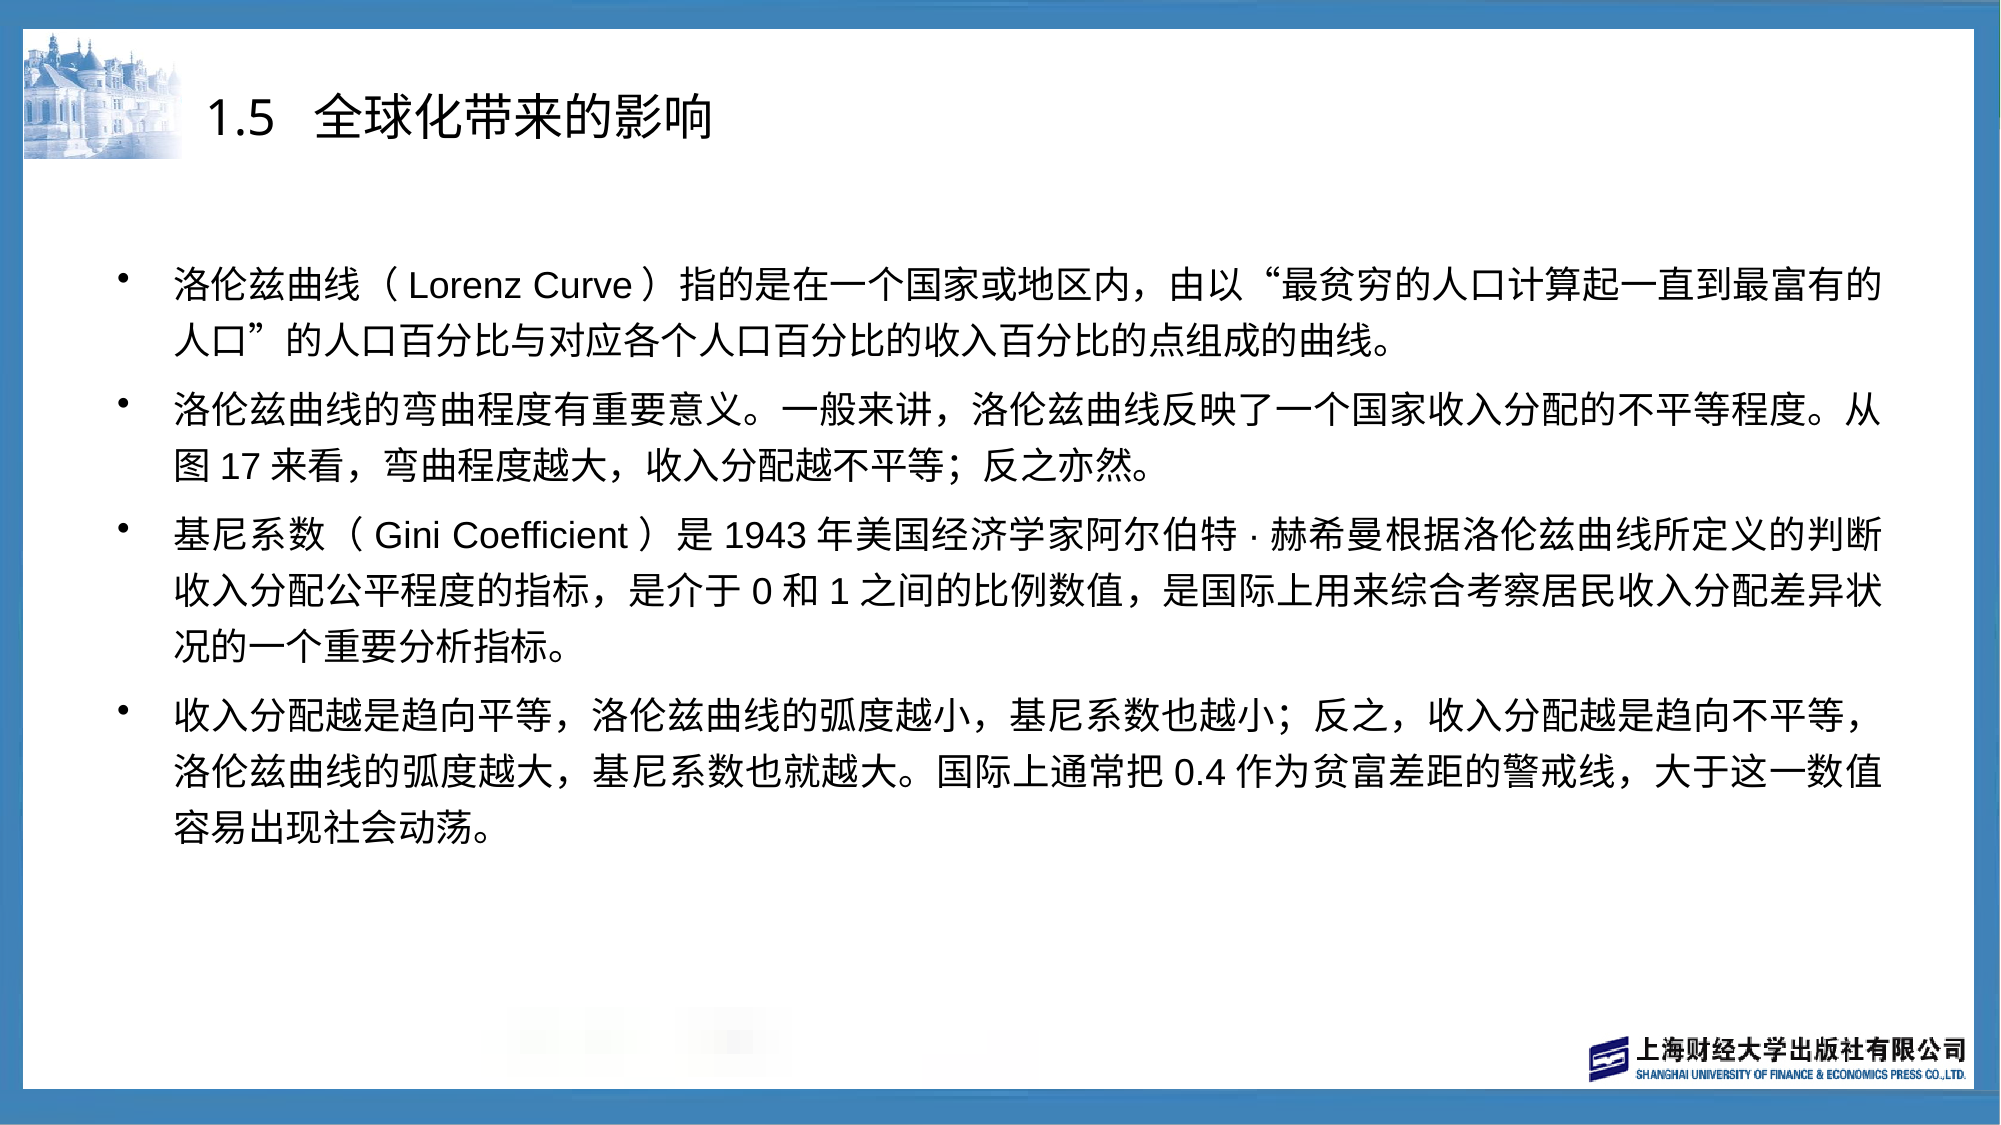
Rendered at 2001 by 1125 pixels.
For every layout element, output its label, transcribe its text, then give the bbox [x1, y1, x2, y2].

title 1.5 全球化带来的影响 [190, 64, 1547, 168]
picture [0, 0, 2001, 1125]
list 洛伦兹曲线（Lorenz Curve）指的是在一个国家或地区内，由以“最贫穷的人口计算起一直到最富有的人口”的人口百分比与对应各个人口百分比的收入百分比的点组成的曲线。 洛伦兹曲线的弯曲程度有重要意义。一般来讲，洛伦兹曲线反映了一个国家收入分配的不平等程度。从图17来看，弯曲程度越大，收入分配越不平等；反之亦然。 基尼系数（Gini Coefficient）是1943年美国经济学家阿尔伯特·赫希曼根据洛伦兹曲线所定义的判断收入分配公平程度的指标，是介于0和1之间的比例数值，是国际上用来综合考察居民收入分配差异状况的一个重要分析指标。 收入分配越是趋向平等，洛伦兹曲线的弧度越小，基尼系数也越小；反之，收入分配越是趋向不平等，洛伦兹曲线的弧度越大，基尼系数也就越大。国际上通常把0.4作为贫富差距的警戒线，大于这一数值容易出现社会动荡。 [102, 241, 1898, 1065]
